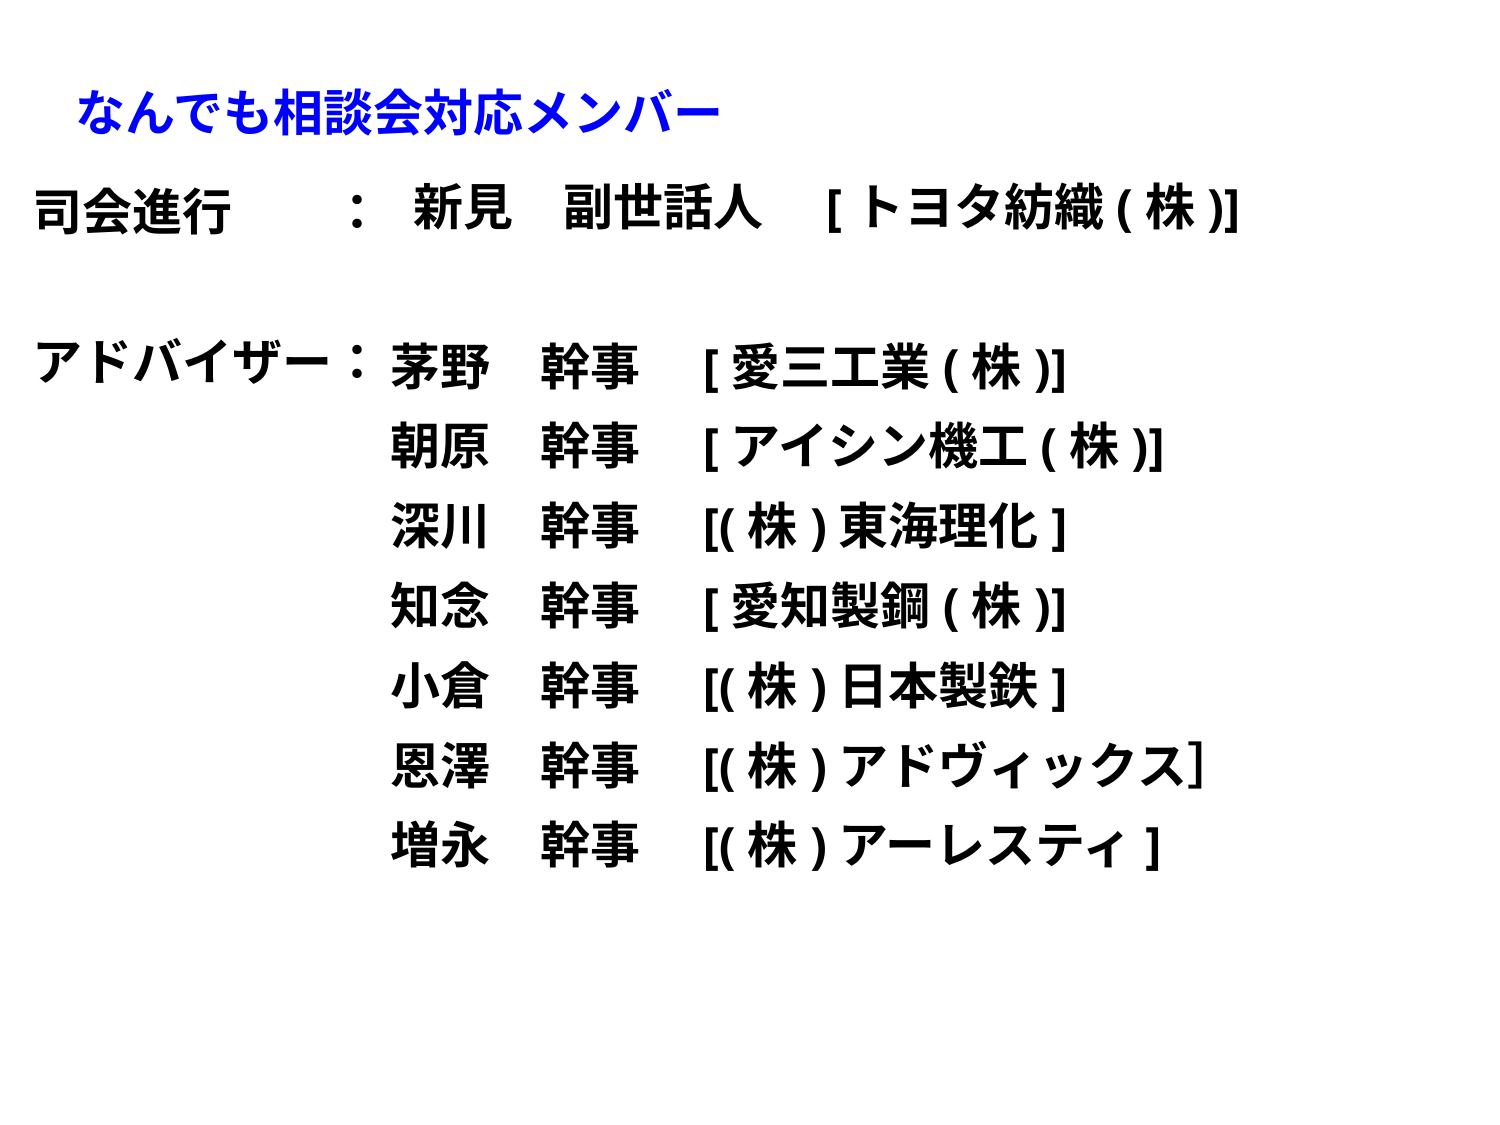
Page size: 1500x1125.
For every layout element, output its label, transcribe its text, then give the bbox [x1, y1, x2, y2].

text_box 新見 副世話人 [トヨタ紡織(株)] 茅野 幹事 [愛三工業(株)] 朝原 幹事 [アイシン機工(株)] 深川 幹事 [(株)東海理化] 知念 幹事 [愛知製鋼(株)] 小倉 幹事 [(株)日本製鉄] 恩澤 幹事 [(株)アドヴィックス］ 増永 幹事 [(株)アーレスティ] [375, 168, 1483, 962]
text_box なんでも相談会対応メンバー [60, 62, 892, 149]
text_box 司会進行 ： アドバイザー： [17, 172, 375, 398]
